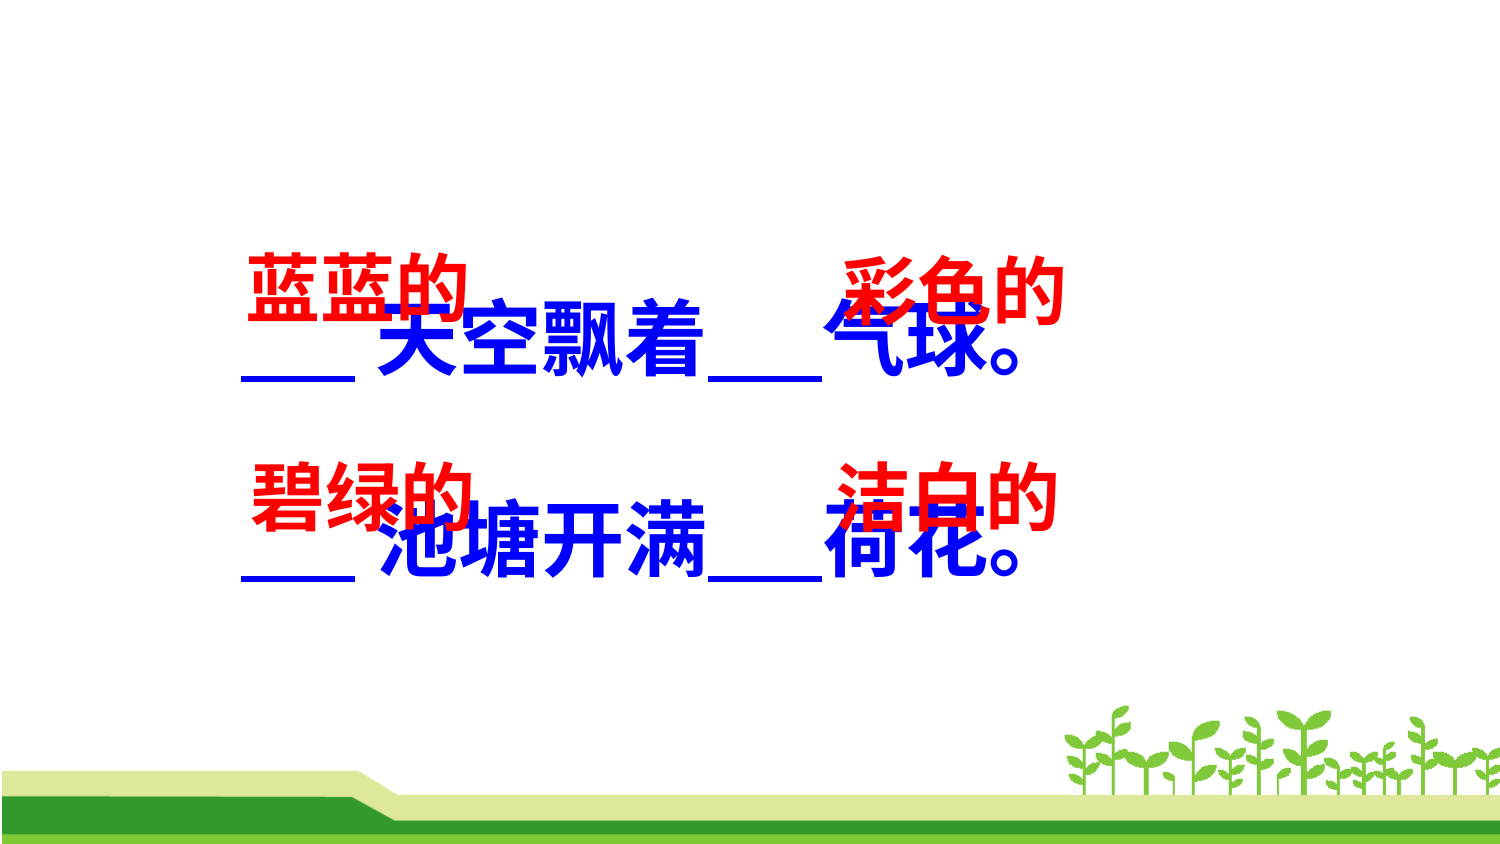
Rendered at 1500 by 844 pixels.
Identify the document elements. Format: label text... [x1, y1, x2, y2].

text_box 蓝蓝的 [230, 234, 486, 339]
text_box 天空飘着 气球。 池塘开满 荷花。 [226, 179, 1411, 594]
picture [0, 0, 1500, 844]
text_box 碧绿的 [236, 442, 491, 548]
text_box 洁白的 [820, 442, 1076, 548]
text_box 彩色的 [828, 237, 1083, 343]
